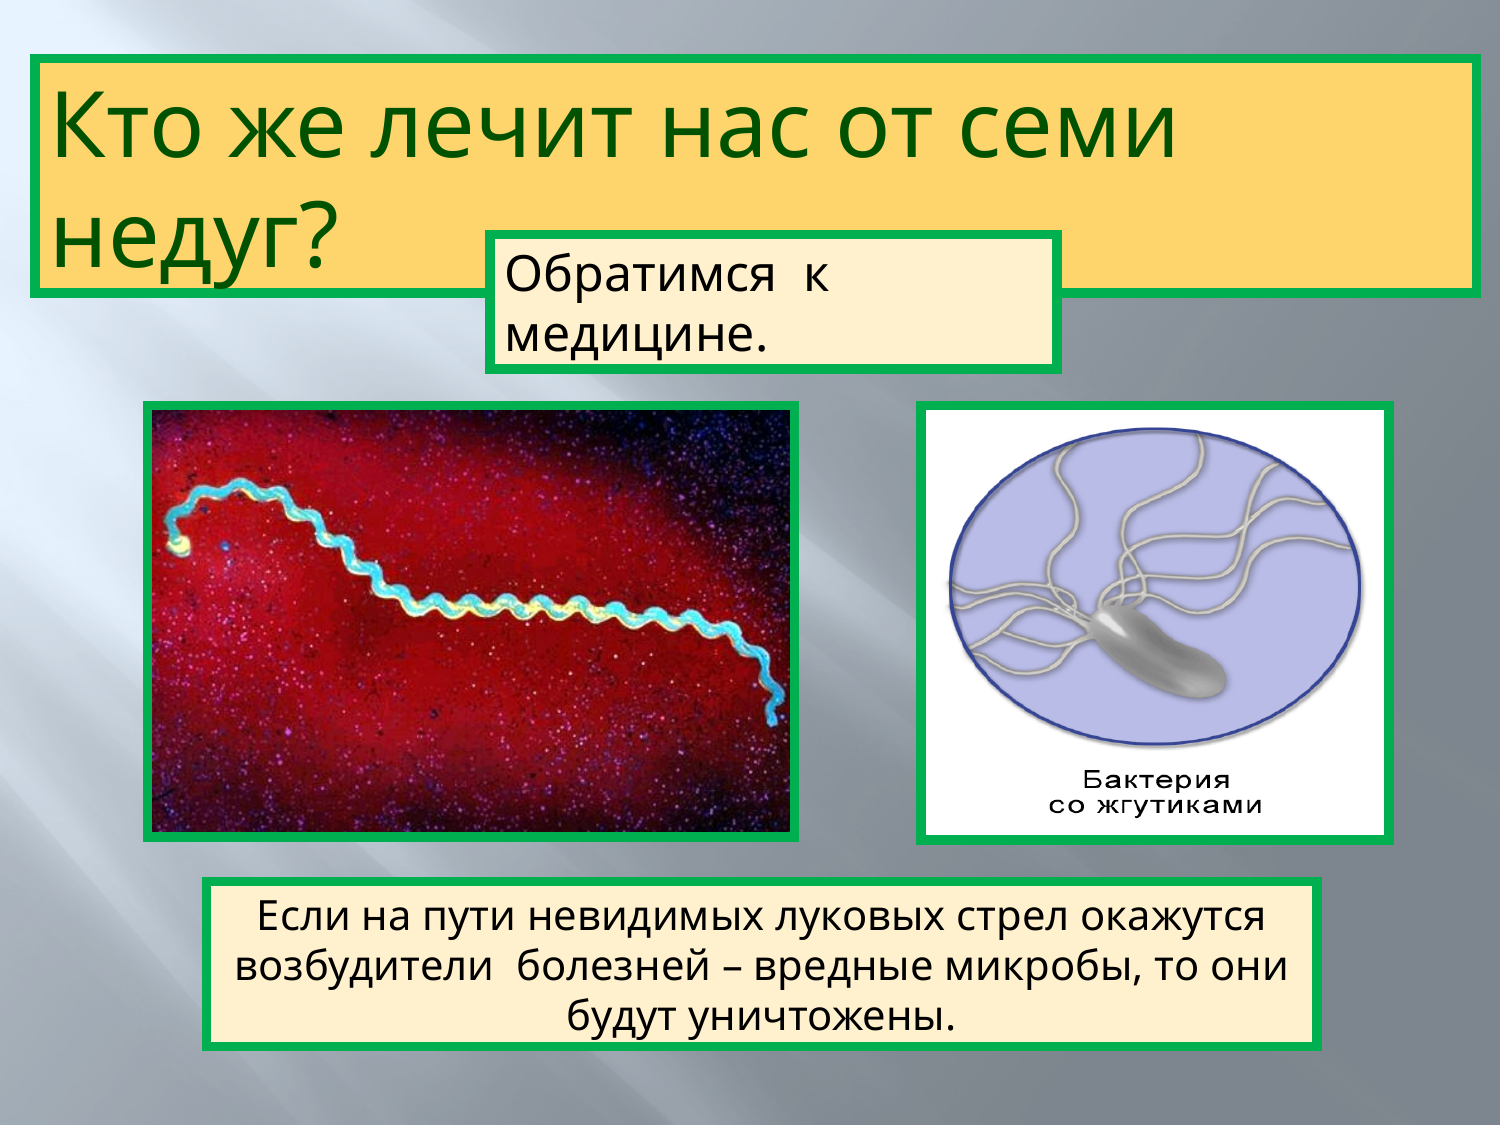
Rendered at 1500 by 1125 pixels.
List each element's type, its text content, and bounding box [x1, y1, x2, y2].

text_box Если на пути невидимых луковых стрел окажутся возбудители болезней – вредные микробы, то они будут уничтожены. [206, 881, 1317, 1047]
text_box Кто же лечит нас от семи недуг? [35, 58, 1477, 294]
picture [152, 409, 791, 833]
picture [925, 409, 1385, 836]
text_box Обратимся к медицине. [490, 234, 1057, 370]
